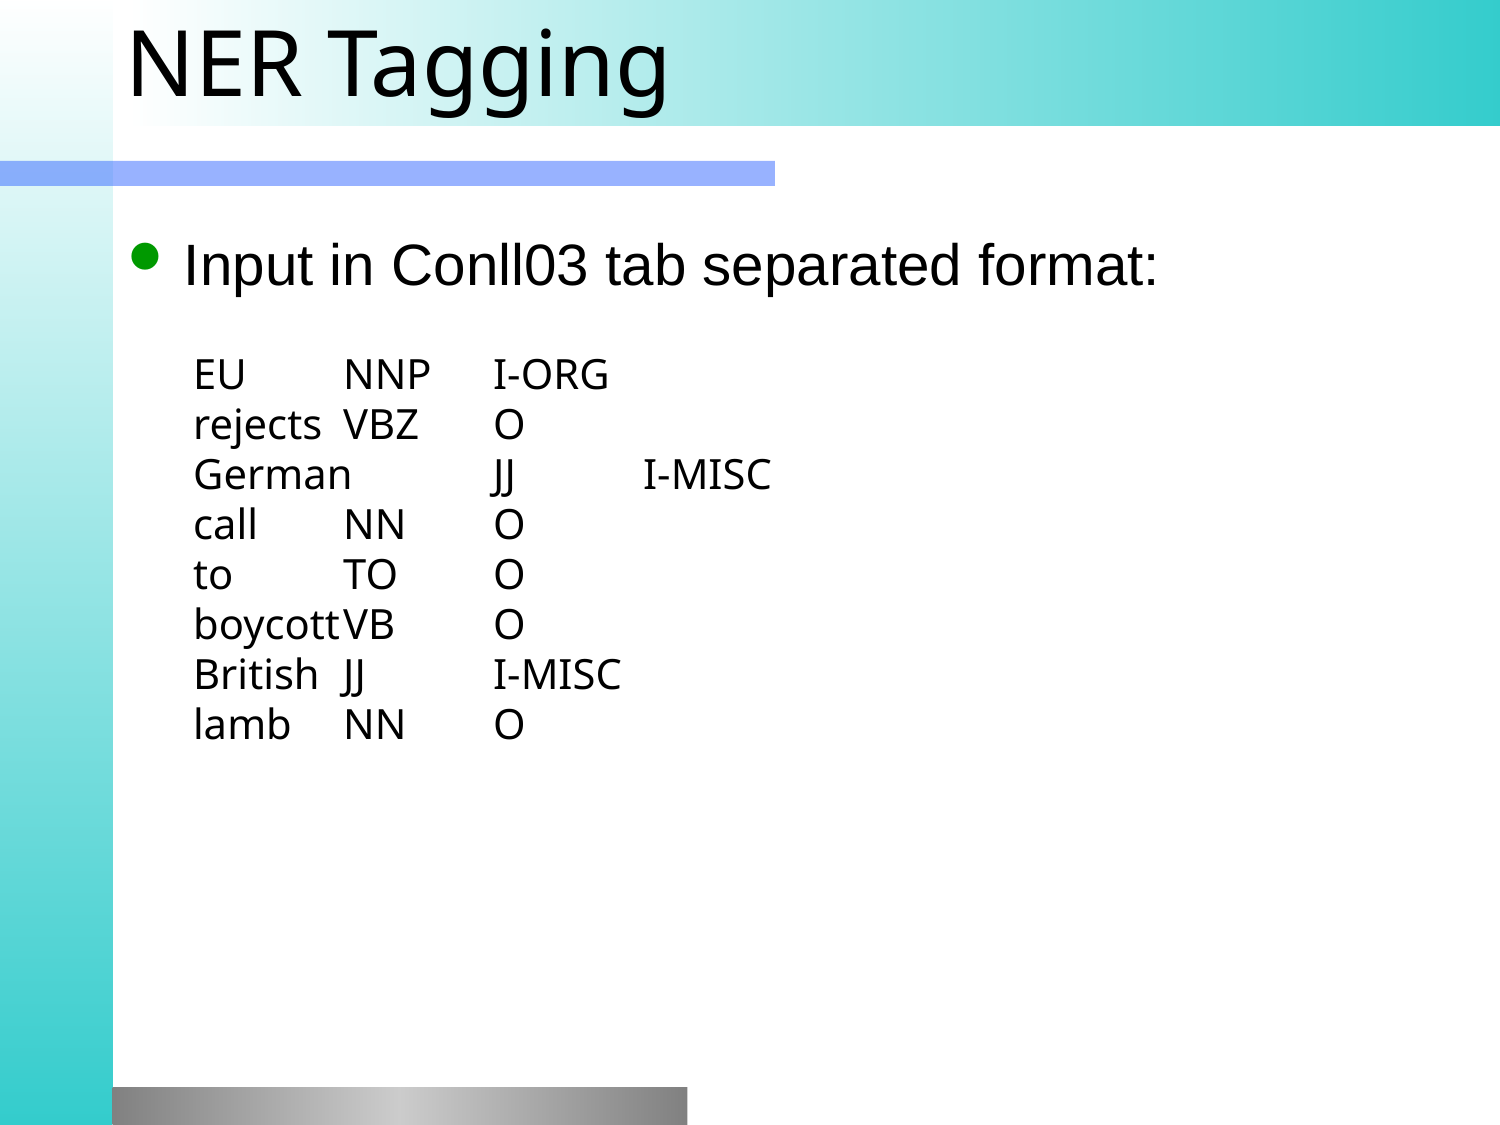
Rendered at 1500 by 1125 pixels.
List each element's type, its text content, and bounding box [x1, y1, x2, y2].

title NER Tagging [110, 0, 1386, 121]
list Input in Conll03 tab separated format: EU NNP I-ORG rejects VBZ O German JJ I-MISC call NN O to TO O boycott VB O British JJ I-MISC lamb NN O [112, 219, 1388, 1073]
